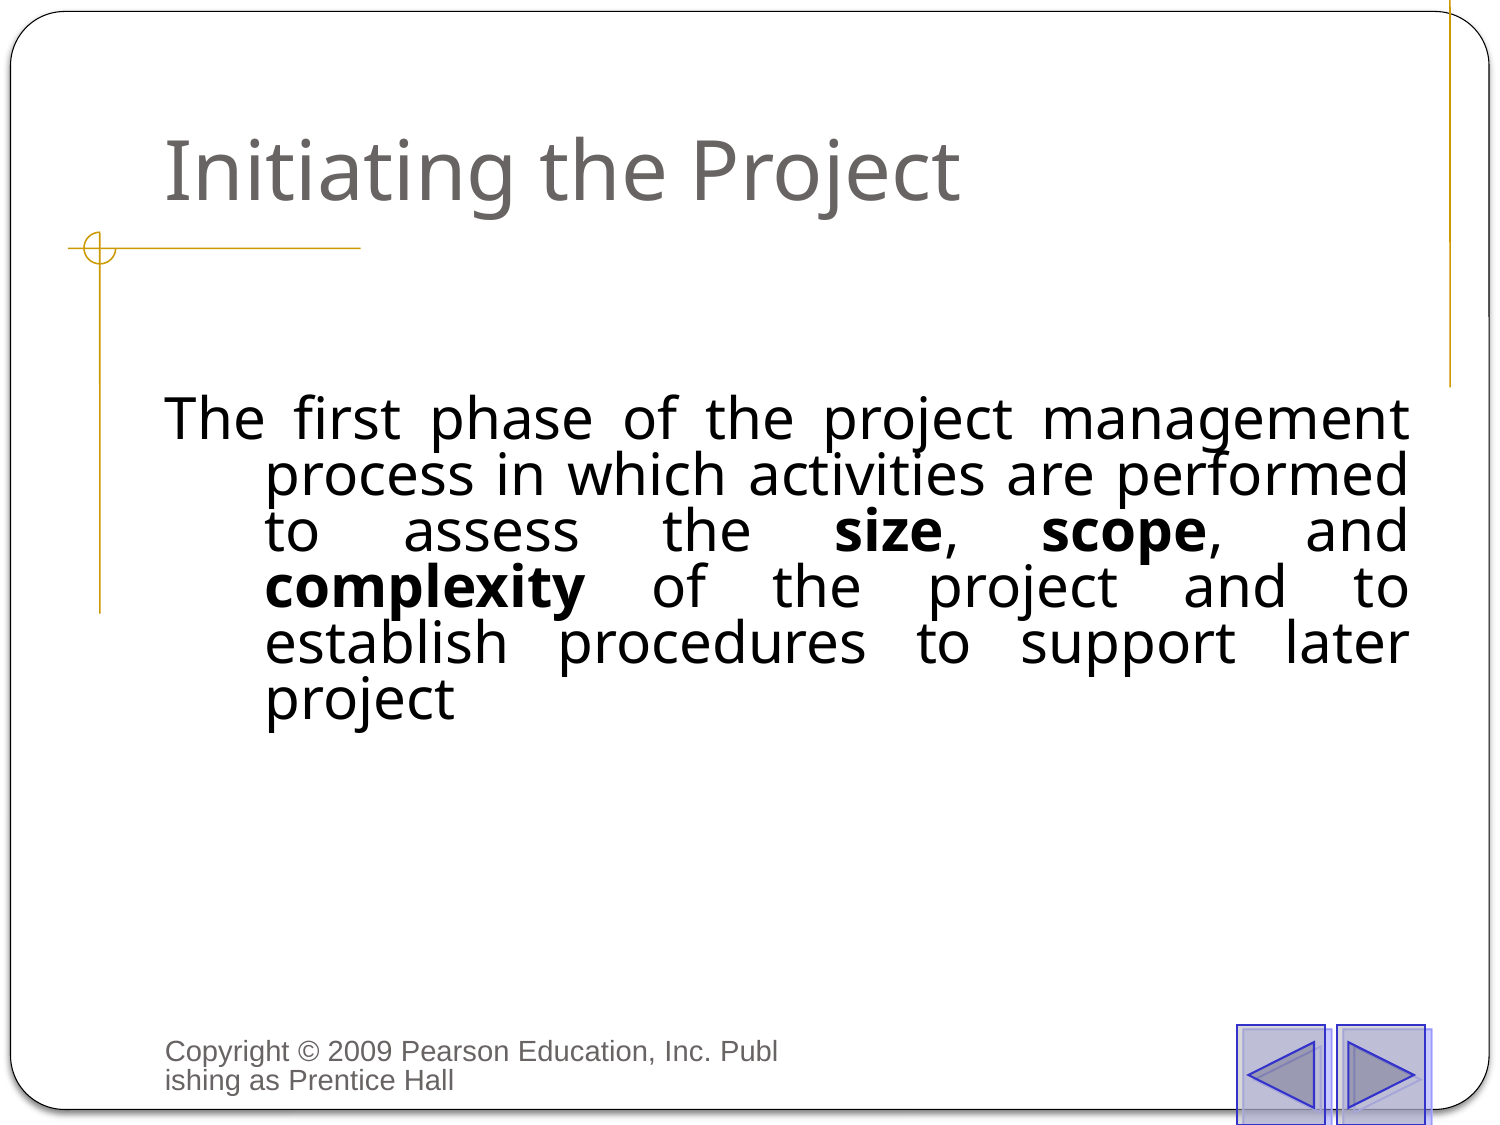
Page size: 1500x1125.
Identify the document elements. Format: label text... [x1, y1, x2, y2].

list The first phase of the project management process in which activities are performed to assess the size, scope, and complexity of the project and to establish procedures to support later project [150, 237, 1425, 988]
title Initiating the Project [150, 45, 1425, 233]
footer Copyright © 2009 Pearson Education, Inc. Publishing as Prentice Hall [150, 1012, 800, 1088]
